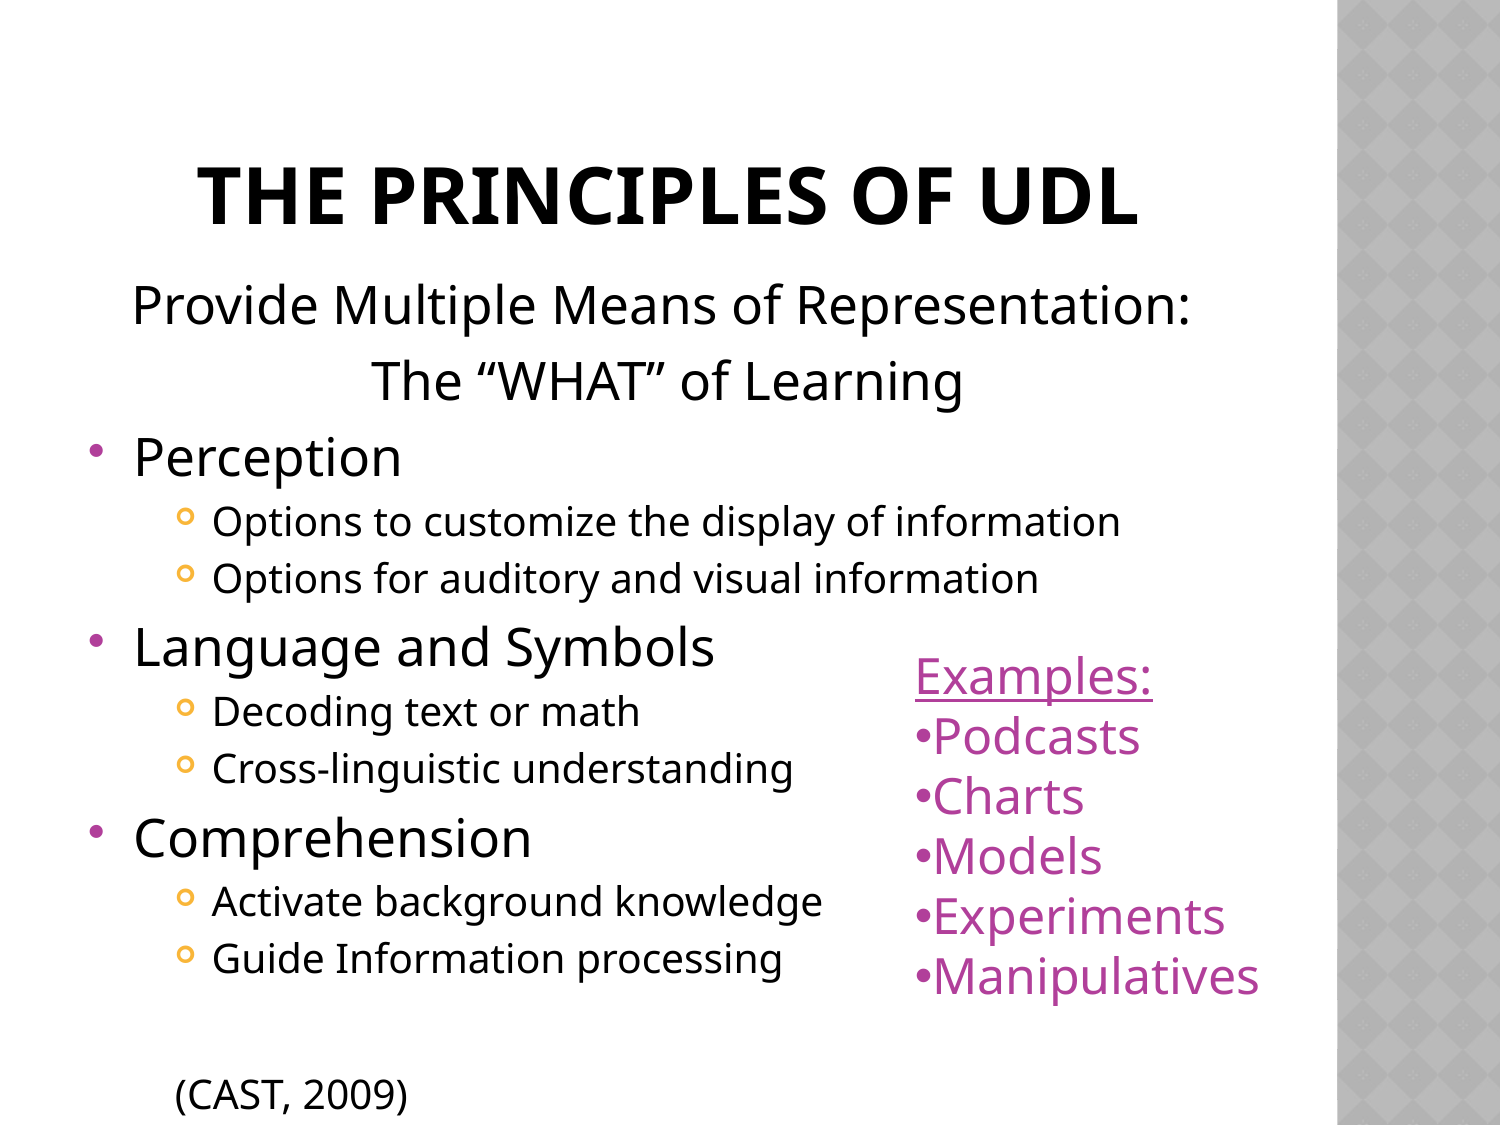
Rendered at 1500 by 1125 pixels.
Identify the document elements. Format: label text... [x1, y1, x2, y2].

title The Principles of UDL [75, 52, 1263, 240]
text_box Examples: Podcasts Charts Models Experiments Manipulatives [900, 637, 1300, 1013]
list Provide Multiple Means of Representation: The “WHAT” of Learning Perception Options to customize the display of information Options for auditory and visual information Language and Symbols Decoding text or math Cross-linguistic understanding Comprehension Activate background knowledge Guide Information processing (CAST, 2009) [75, 264, 1263, 1125]
